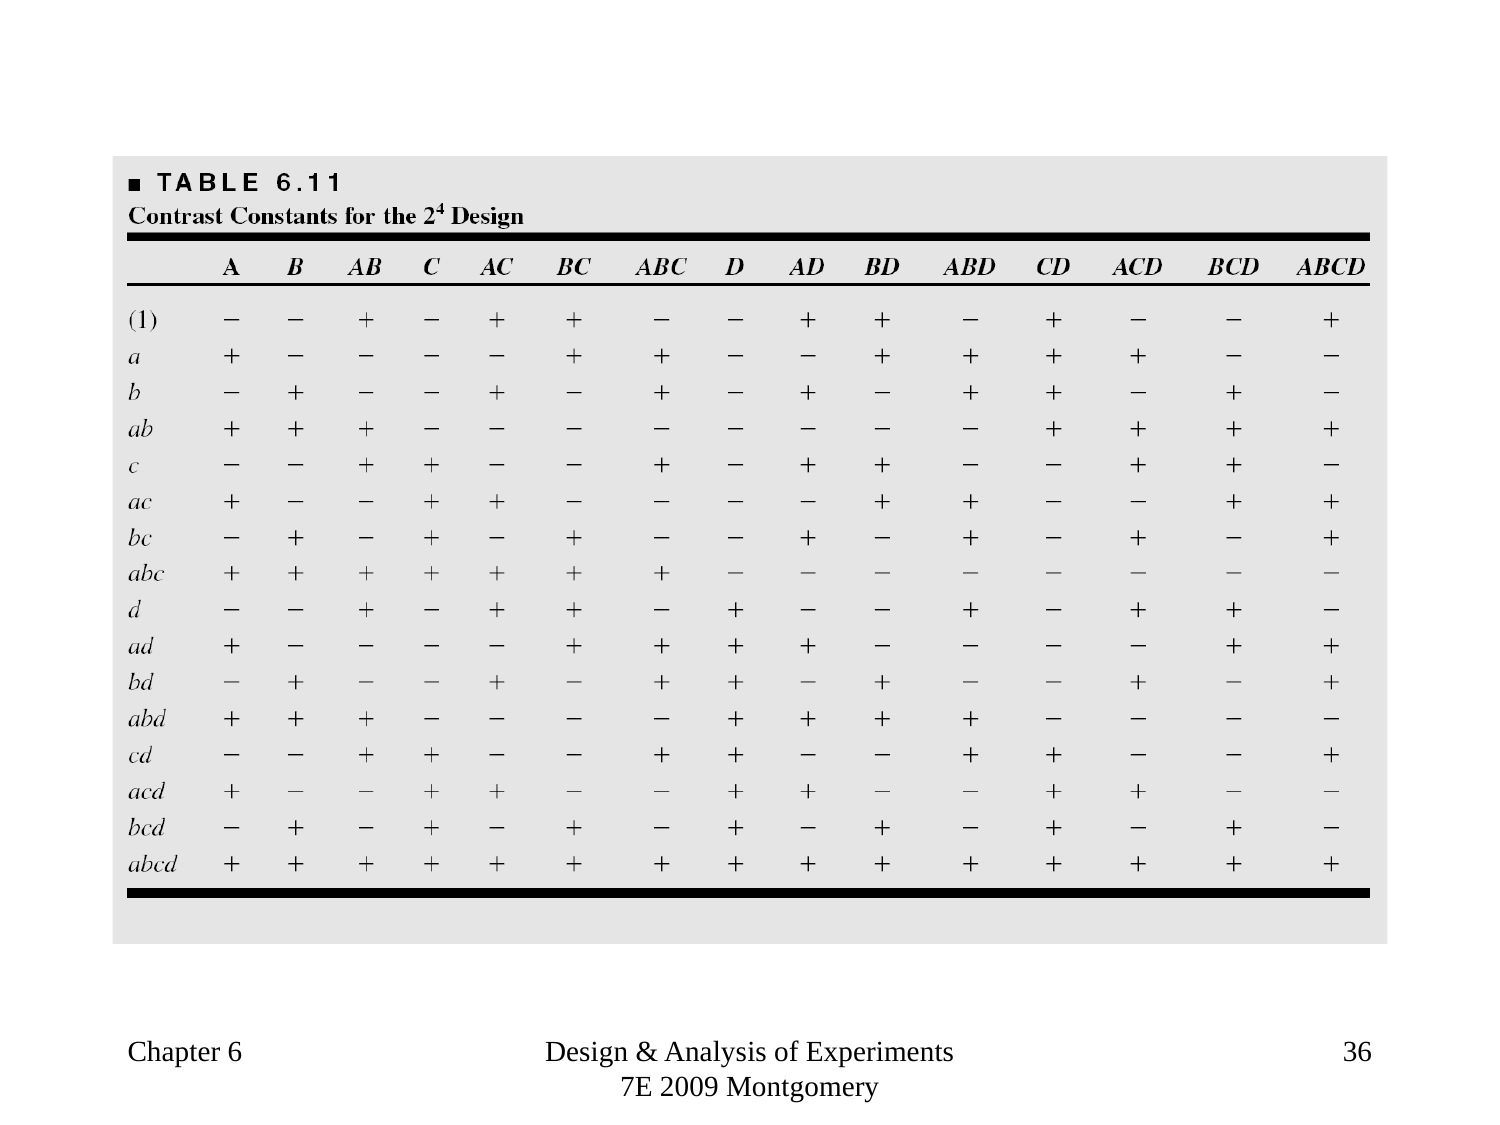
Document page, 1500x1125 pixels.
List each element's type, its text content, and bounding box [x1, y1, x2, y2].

slide_number Chapter 6 [112, 1024, 426, 1101]
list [112, 155, 1388, 944]
slide_number 36 [1074, 1024, 1388, 1101]
footer Design & Analysis of Experiments 7E 2009 Montgomery [512, 1024, 988, 1101]
